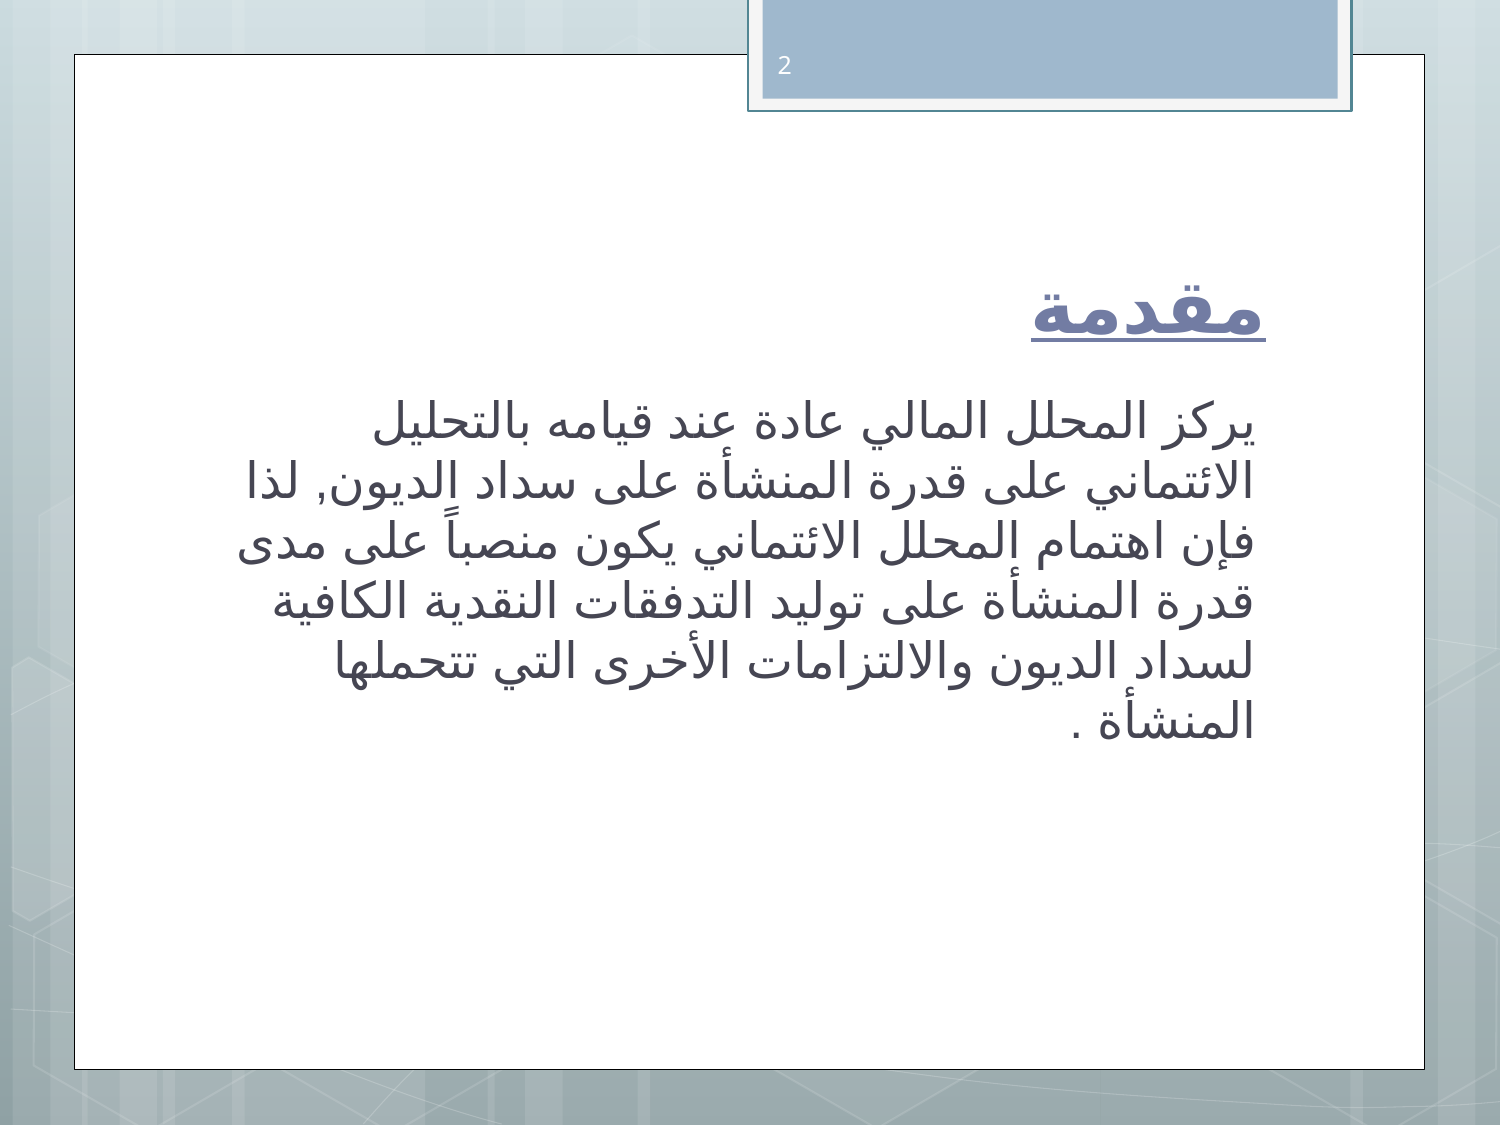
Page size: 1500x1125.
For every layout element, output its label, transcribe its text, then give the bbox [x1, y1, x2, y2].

list يركز المحلل المالي عادة عند قيامه بالتحليل الائتماني على قدرة المنشأة على سداد الديون, لذا فإن اهتمام المحلل الائتماني يكون منصباً على مدى قدرة المنشأة على توليد التدفقات النقدية الكافية لسداد الديون والالتزامات الأخرى التي تتحملها المنشأة . [171, 381, 1283, 957]
slide_number 2 [762, 36, 982, 97]
title مقدمة [171, 168, 1282, 357]
